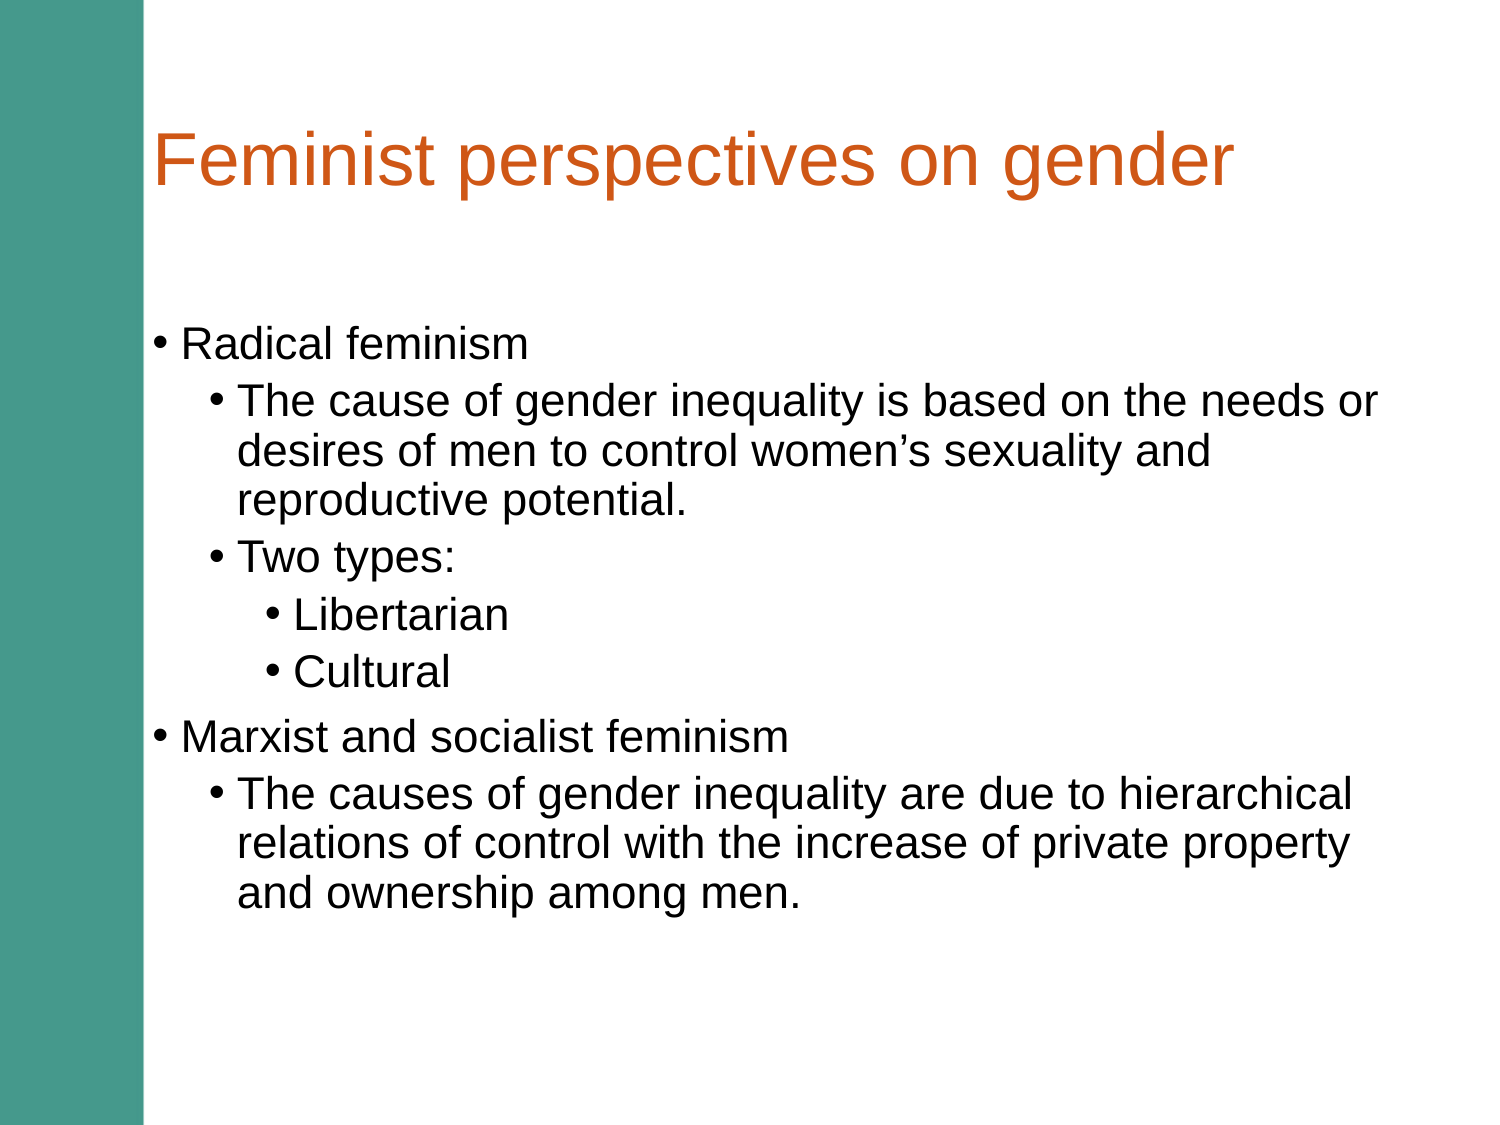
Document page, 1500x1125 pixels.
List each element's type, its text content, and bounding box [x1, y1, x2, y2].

picture [0, 0, 1500, 1125]
title Feminist perspectives on gender [137, 52, 1432, 271]
list Radical feminism The cause of gender inequality is based on the needs or desires of men to control women’s sexuality and reproductive potential. Two types: Libertarian Cultural Marxist and socialist feminism The causes of gender inequality are due to hierarchical relations of control with the increase of private property and ownership among men. [137, 312, 1432, 1027]
